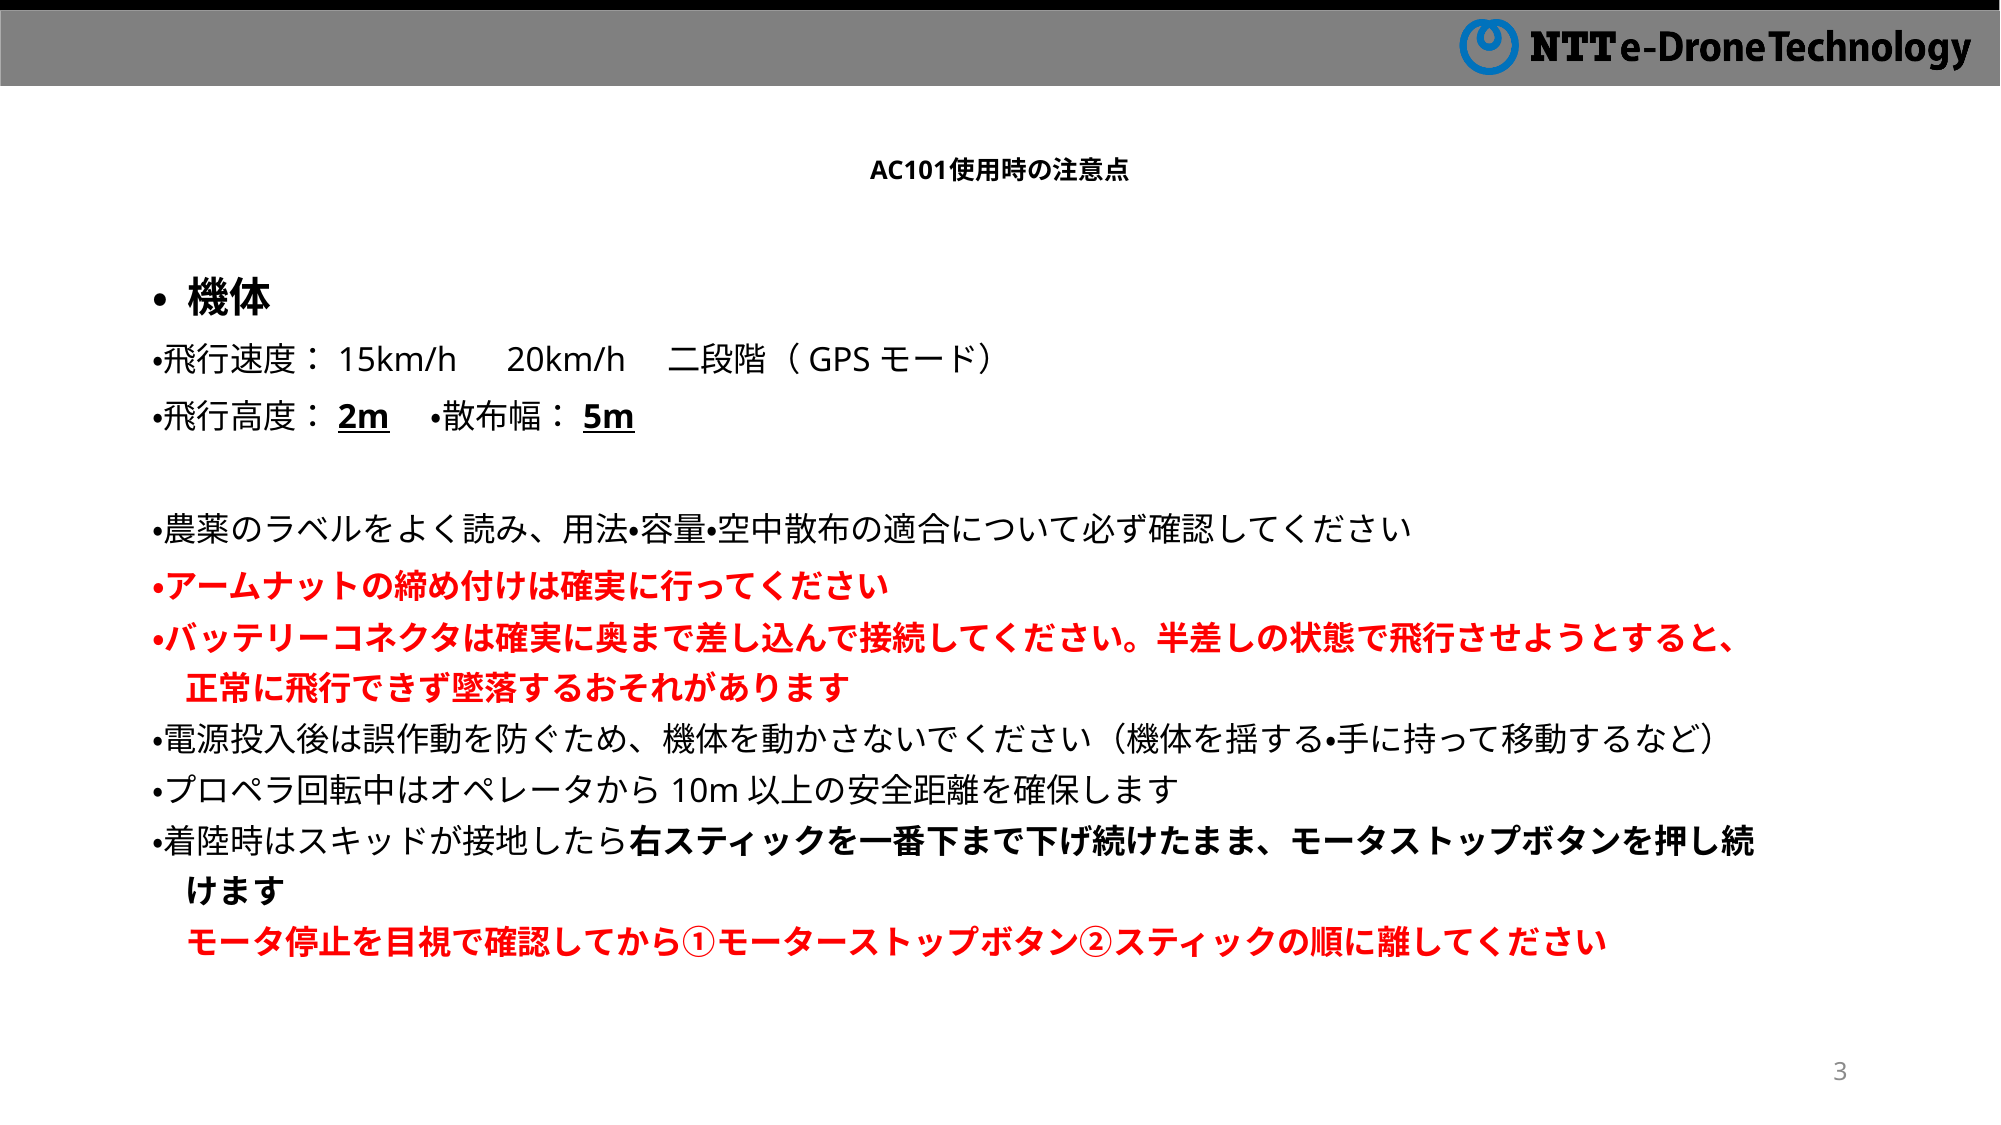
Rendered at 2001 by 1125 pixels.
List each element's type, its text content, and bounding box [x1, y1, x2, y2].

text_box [0, 0, 2000, 96]
slide_number 3 [1412, 1042, 1863, 1103]
list • 機体 ・飛行速度：15km/h 20km/h 二段階（GPSモード） ・飛行高度：2m ・散布幅：5m ・農薬のラベルをよく読み、用法・容量・空中散布の適合について必ず確認してください ・アームナットの締め付けは確実に行ってください ・バッテリーコネクタは確実に奥まで差し込んで接続してください。半差しの状態で飛行させようとすると、 正常に飛行できず墜落するおそれがあります ・電源投入後は誤作動を防ぐため、機体を動かさないでください（機体を揺する・手に持って移動するなど） ・プロペラ回転中はオペレータから10m以上の安全距離を確保します ・着陸時はスキッドが接地したら右スティックを一番下まで下げ続けたまま、モータストップボタンを押し続 けます モータ停止を目視で確認してから①モーターストップボタン②スティックの順に離してください [137, 269, 1863, 1115]
title AC101使用時の注意点 [137, 149, 1863, 225]
